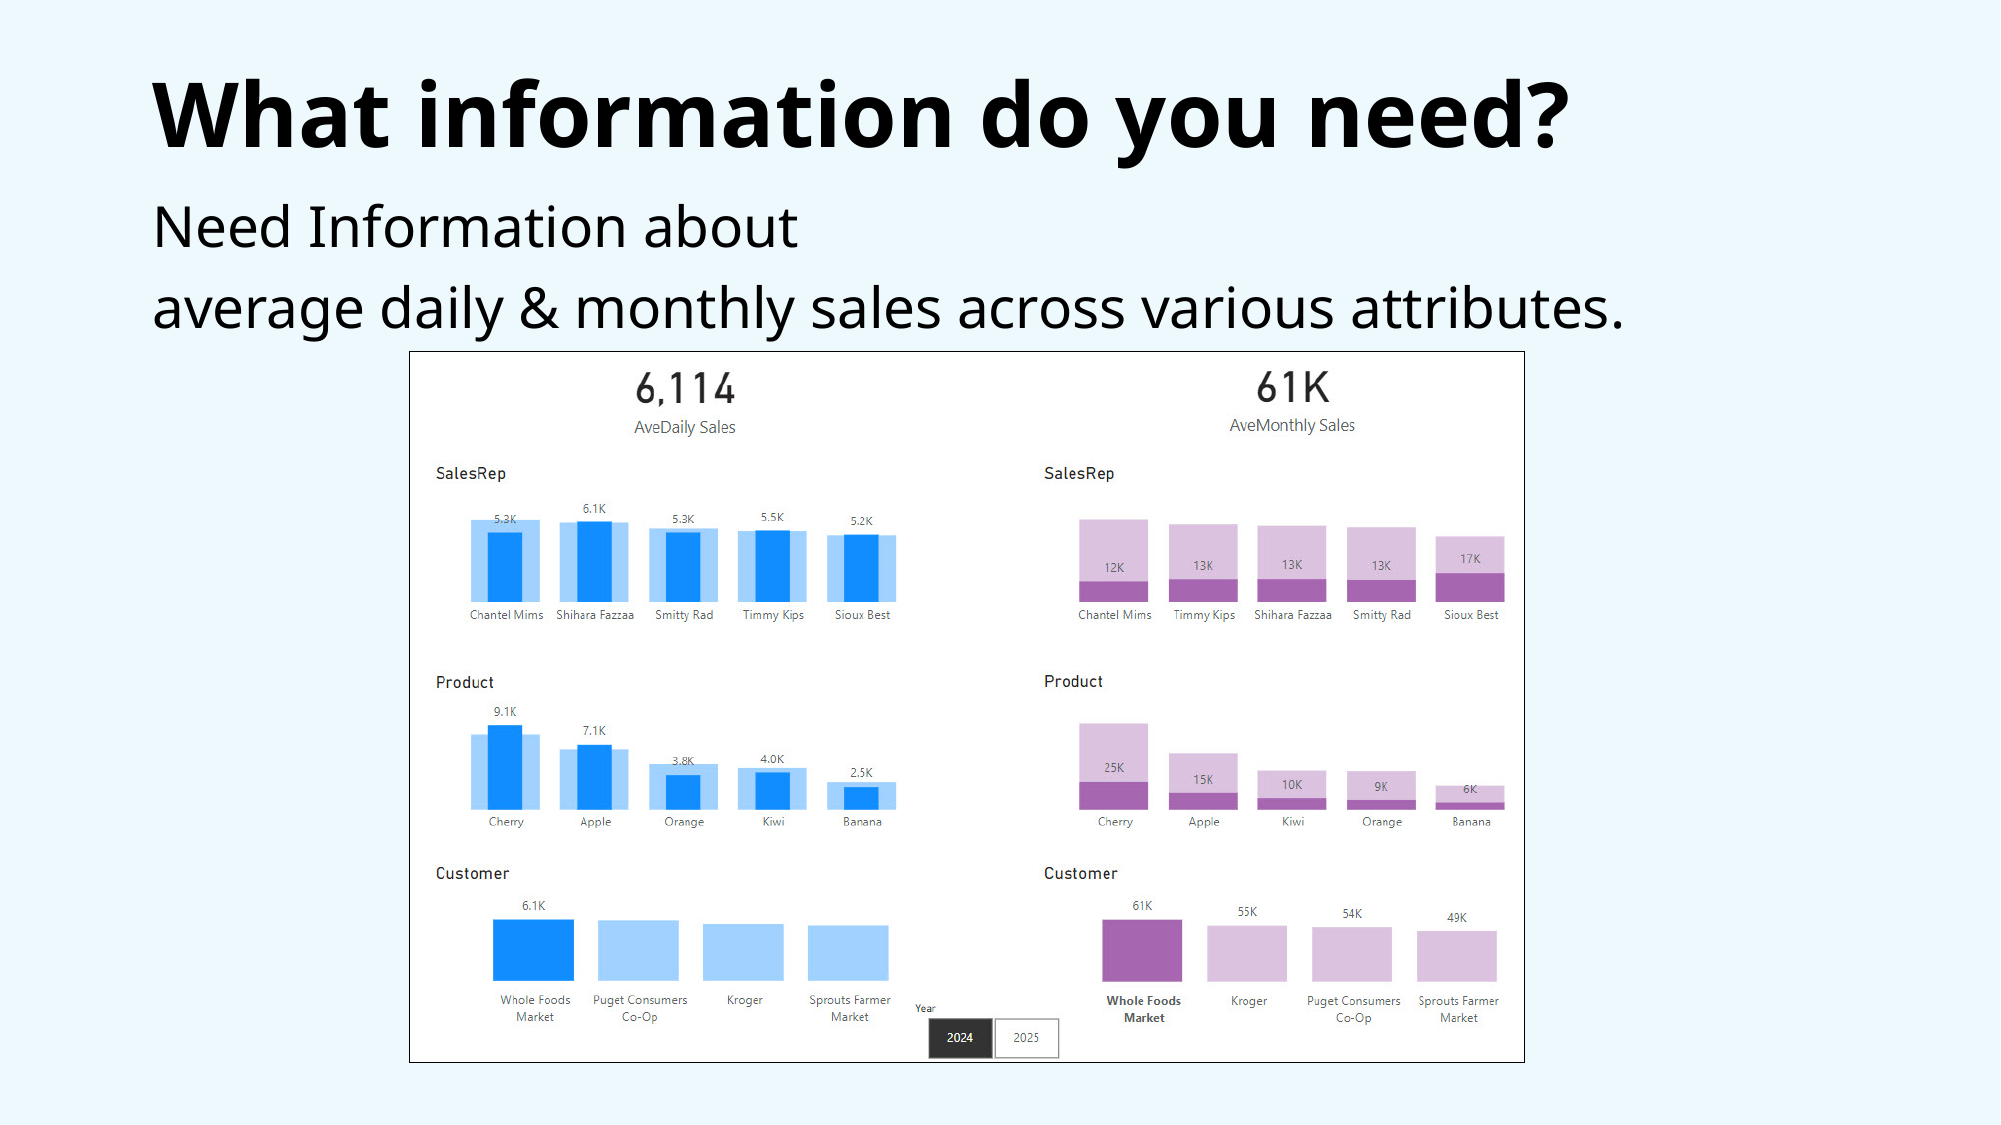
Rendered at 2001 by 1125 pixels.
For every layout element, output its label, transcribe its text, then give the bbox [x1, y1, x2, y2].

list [409, 350, 1525, 1064]
title What information do you need? [137, 62, 1863, 175]
list Need Information about average daily & monthly sales across various attributes. [137, 190, 2000, 350]
